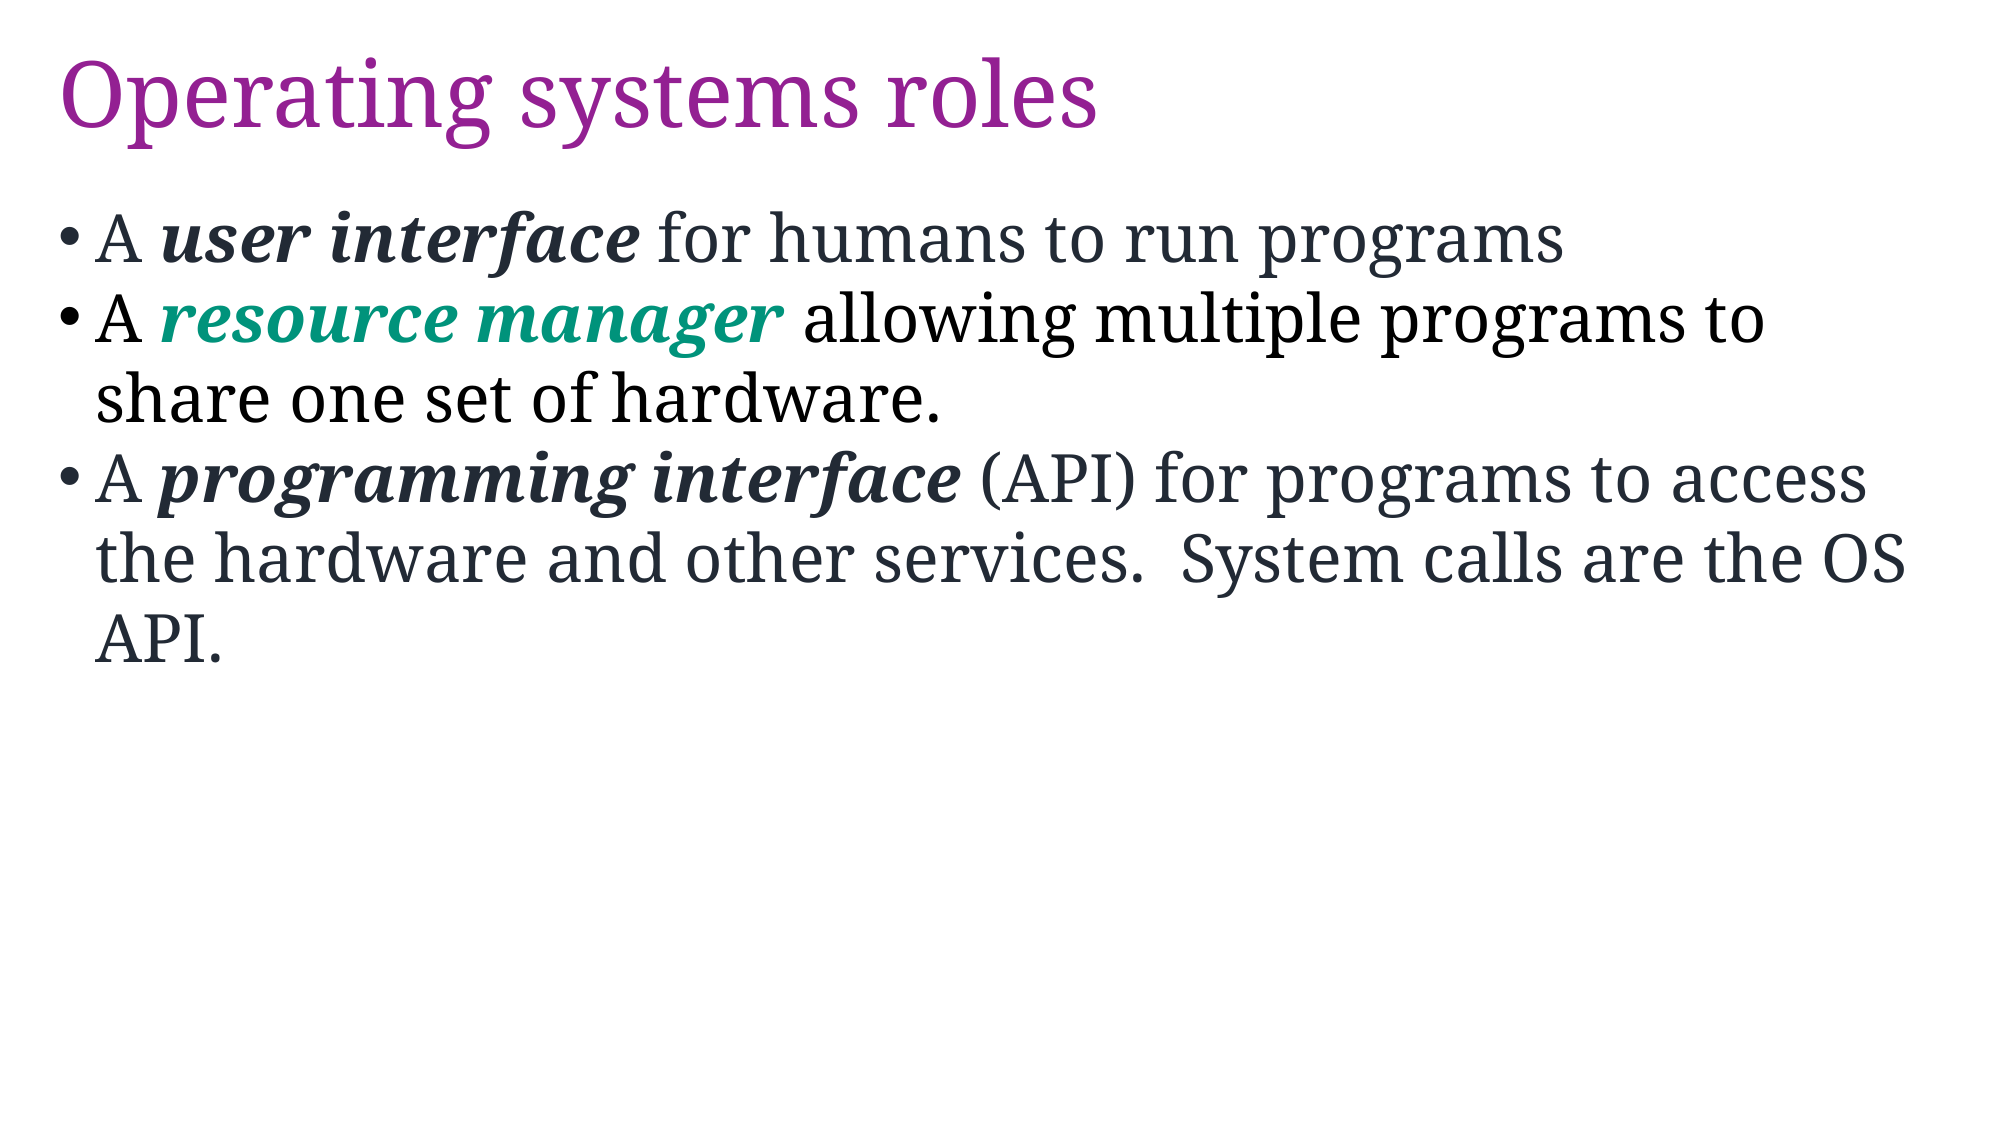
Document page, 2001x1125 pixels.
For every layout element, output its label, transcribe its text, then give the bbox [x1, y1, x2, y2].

list A user interface for humans to run programs A resource manager allowing multiple programs to share one set of hardware. A programming interface (API) for programs to access the hardware and other services. System calls are the OS API. [43, 188, 1953, 1106]
title Operating systems roles [43, 25, 1953, 171]
